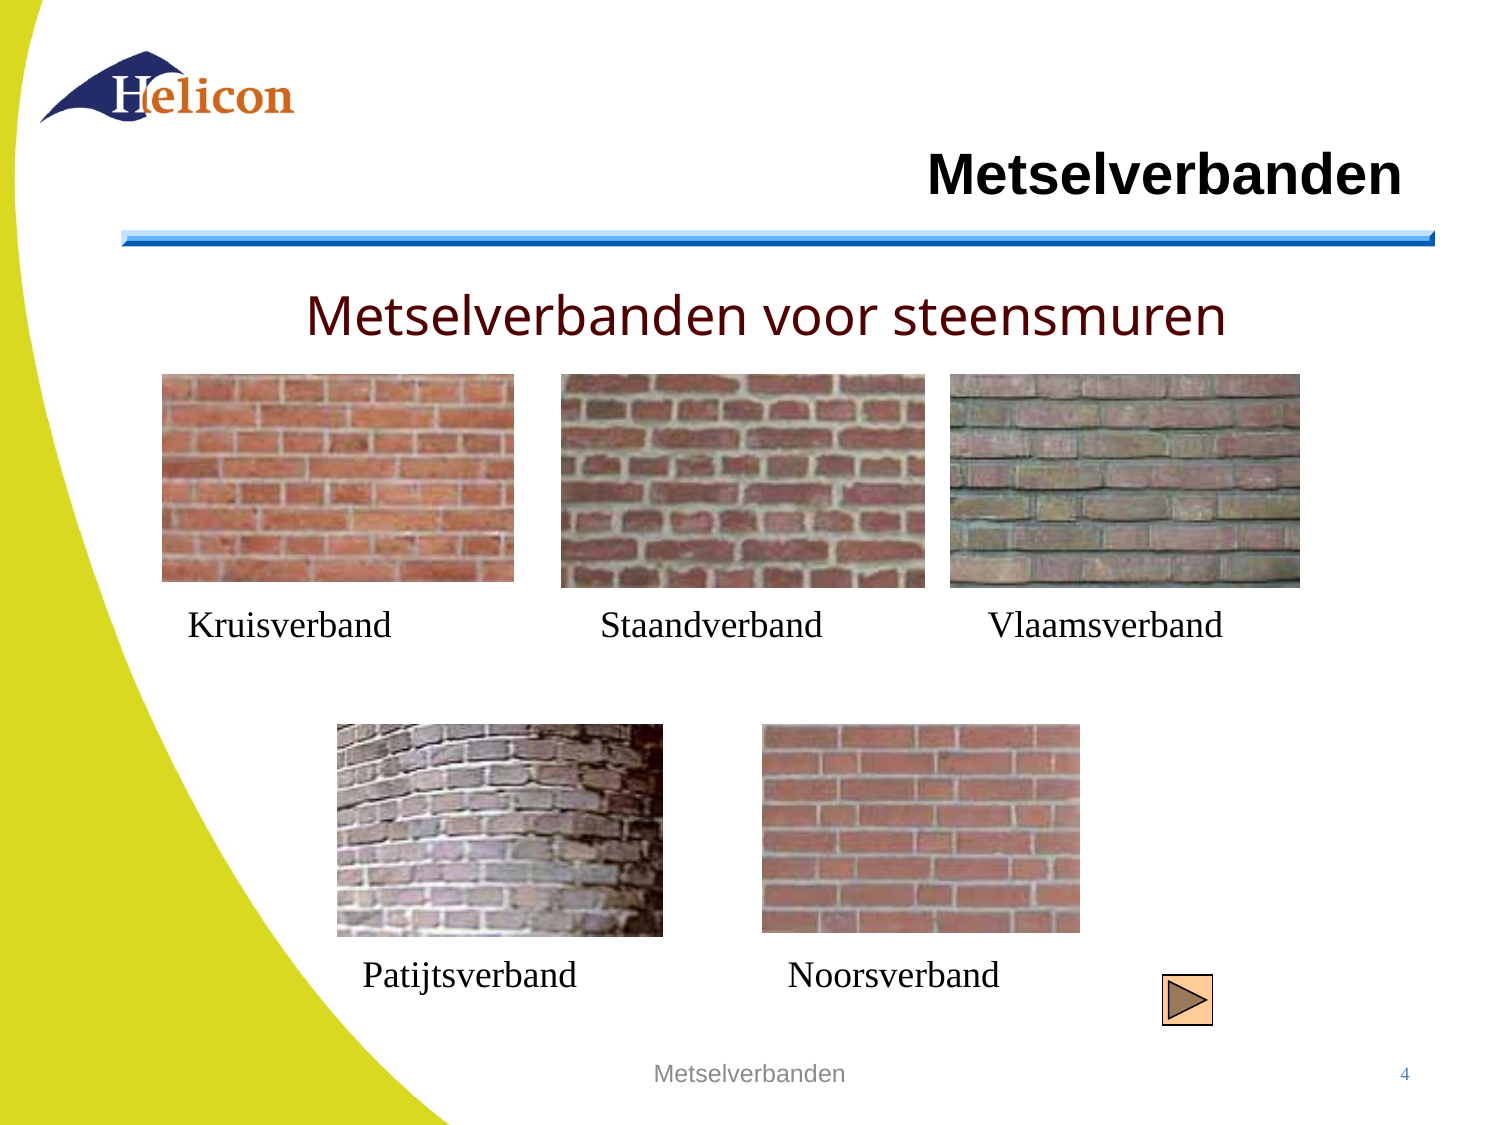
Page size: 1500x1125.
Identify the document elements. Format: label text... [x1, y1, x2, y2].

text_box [949, 374, 1311, 669]
text_box [127, 236, 1429, 240]
title Metselverbanden [152, 119, 1404, 222]
text_box [121, 230, 1435, 247]
text_box Metselverbanden voor steensmuren [130, 281, 1403, 341]
footer Metselverbanden [512, 1042, 988, 1103]
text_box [560, 374, 926, 669]
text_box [337, 724, 663, 1019]
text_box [762, 724, 1086, 1019]
picture [0, 0, 1500, 1125]
slide_number 4 [1074, 1042, 1425, 1103]
text_box [1162, 975, 1213, 1026]
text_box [162, 374, 514, 669]
text_box [122, 232, 1435, 247]
